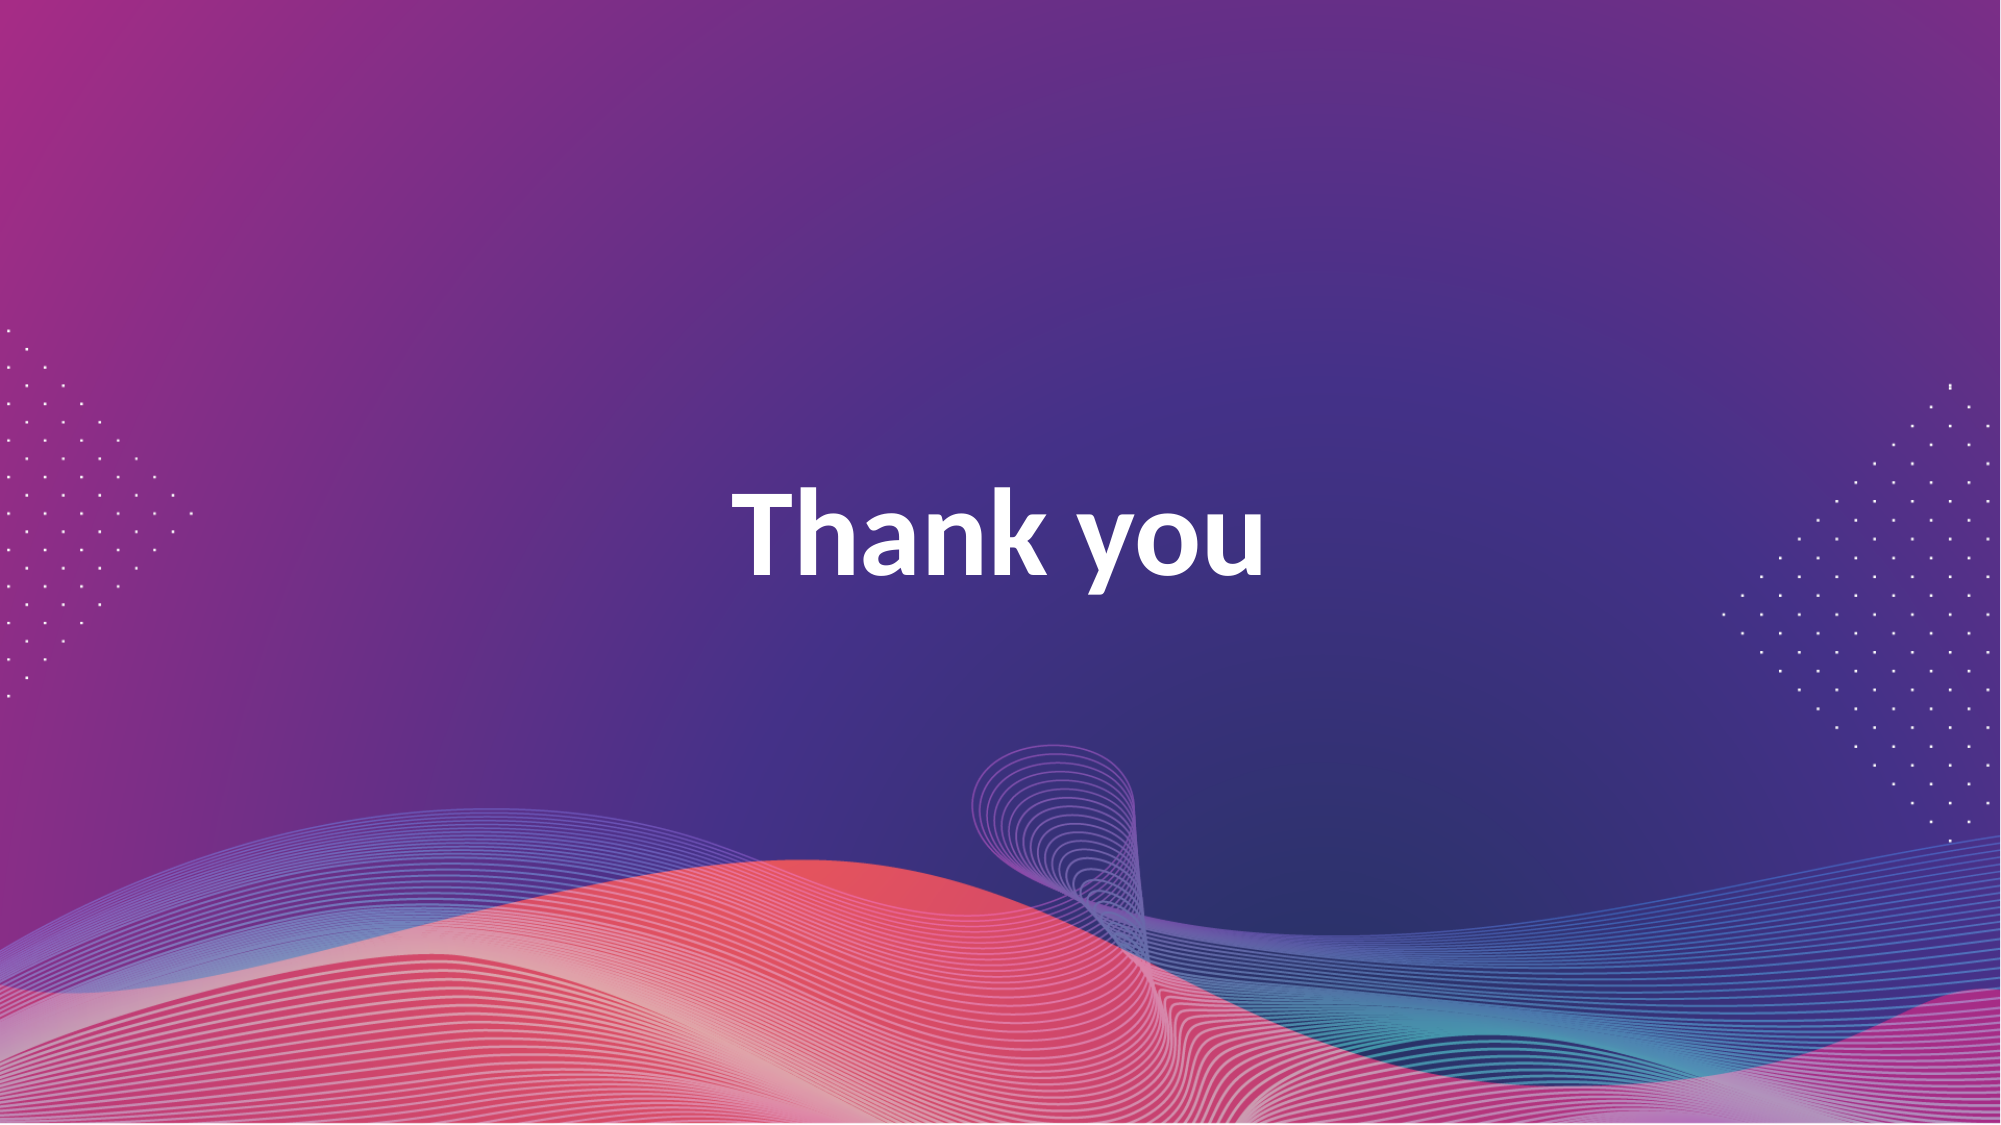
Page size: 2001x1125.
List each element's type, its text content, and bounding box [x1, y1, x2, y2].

picture [0, 0, 2001, 1125]
title Thank you [249, 366, 1750, 759]
